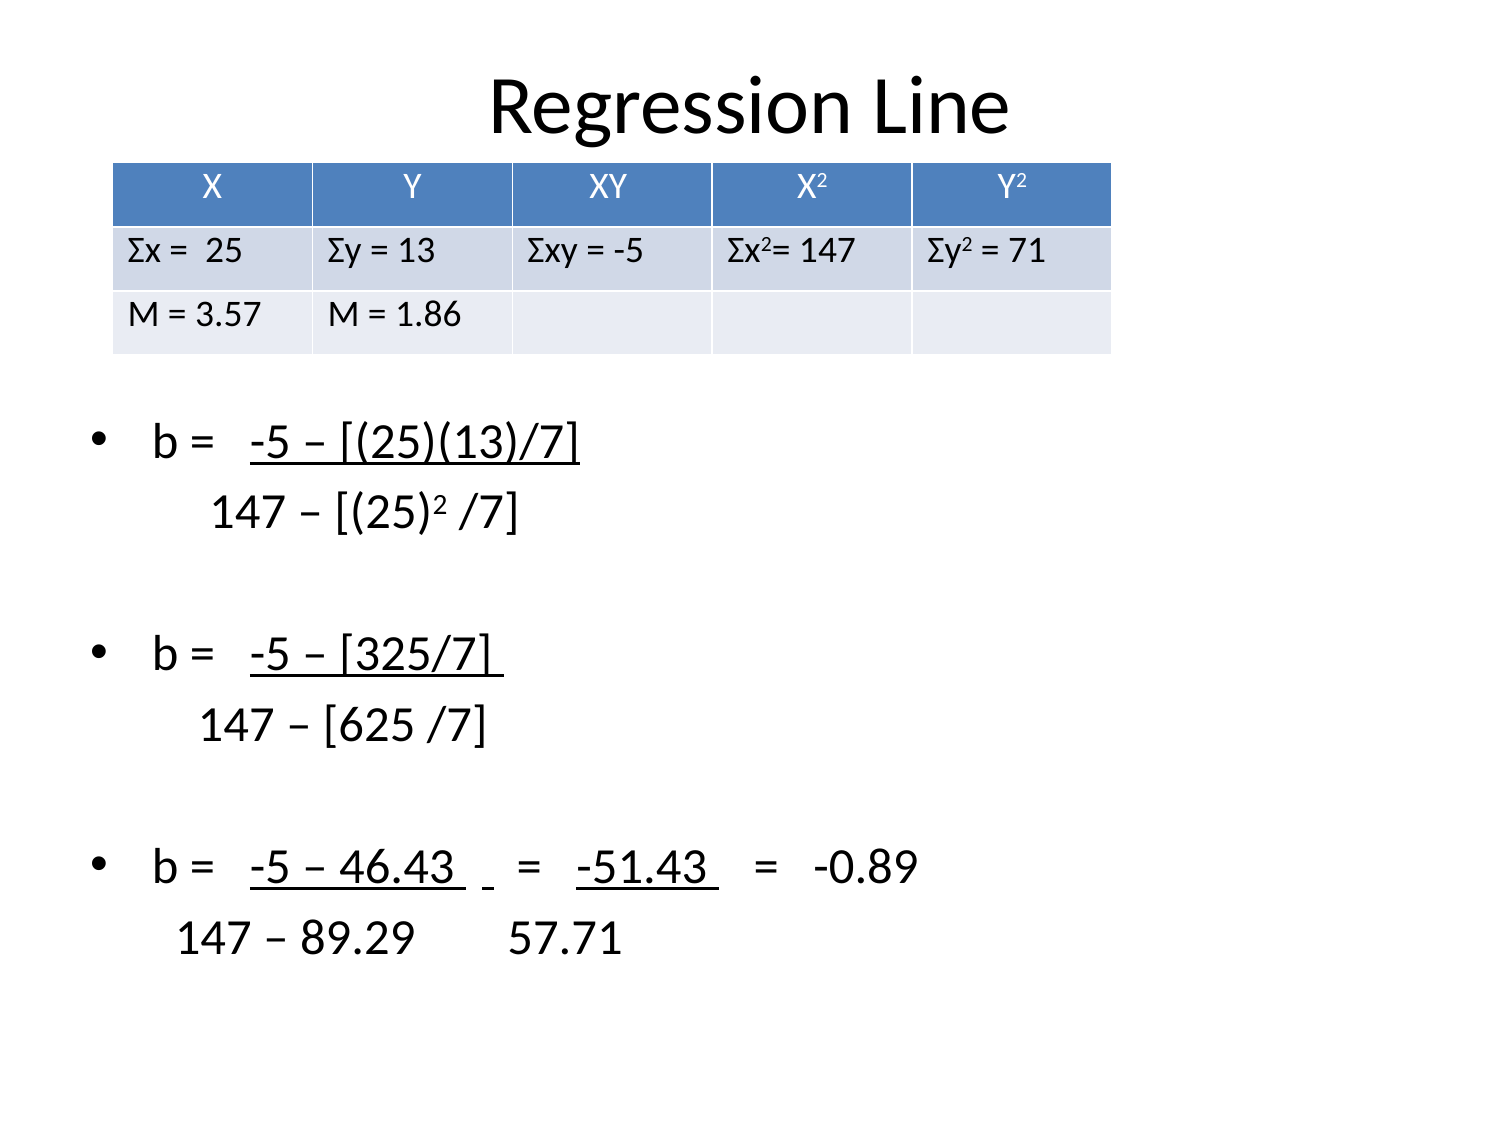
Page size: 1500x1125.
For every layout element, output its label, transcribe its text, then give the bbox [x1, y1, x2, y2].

list b = -5 – [(25)(13)/7] 147 – [(25)2 /7] b = -5 – [325/7] 147 – [625 /7] b = -5 – 46.43 = -51.43 = -0.89 147 – 89.29 57.71 [75, 399, 1425, 1050]
table_cell Σxy = -5 [513, 228, 711, 290]
table_cell M = 1.86 [313, 292, 512, 354]
table_cell Σx2= 147 [713, 228, 911, 290]
table_cell Σy2 = 71 [913, 228, 1111, 290]
table_cell Σy = 13 [313, 228, 512, 290]
table_header XY [513, 163, 711, 226]
table_cell Σx = 25 [113, 228, 312, 290]
table_header X2 [713, 163, 911, 226]
table_cell [913, 292, 1111, 354]
table_header Y [313, 163, 512, 226]
table_cell [713, 292, 911, 354]
table_header X [113, 163, 312, 226]
table_header Y2 [913, 163, 1111, 226]
title Regression Line [75, 24, 1425, 175]
table_cell [513, 292, 711, 354]
table_cell M = 3.57 [113, 292, 312, 354]
